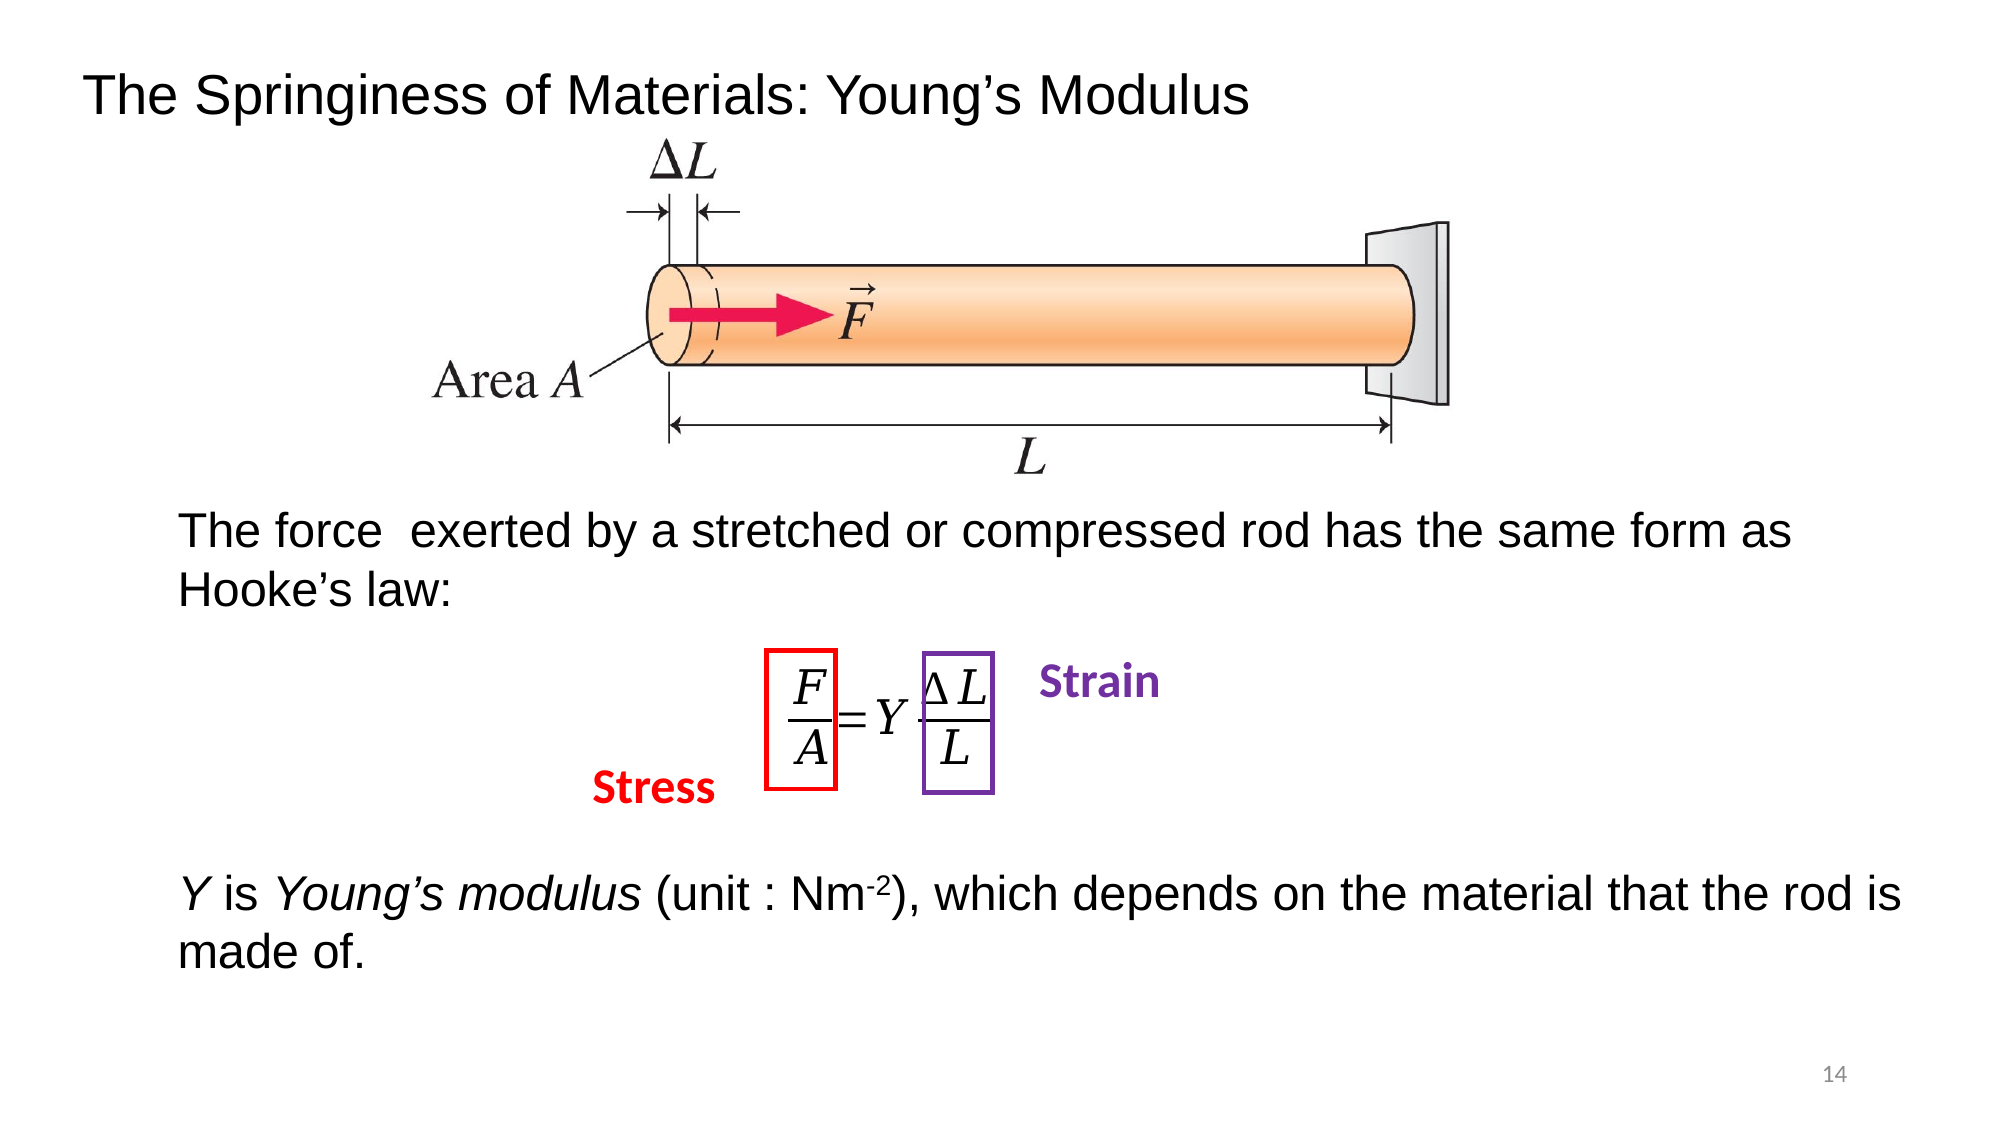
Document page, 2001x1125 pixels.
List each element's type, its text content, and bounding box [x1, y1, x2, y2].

text_box [923, 653, 994, 793]
text_box Stress [577, 745, 786, 821]
text_box [765, 649, 836, 790]
text_box The Springiness of Materials: Young’s Modulus [82, 58, 1348, 135]
text_box Strain [1024, 640, 1233, 715]
picture [425, 134, 1454, 476]
slide_number 14 [1412, 1042, 1863, 1103]
text_box Y is Young’s modulus (unit : Nm-2), which depends on the material that the rod is made of. [177, 861, 1904, 1010]
